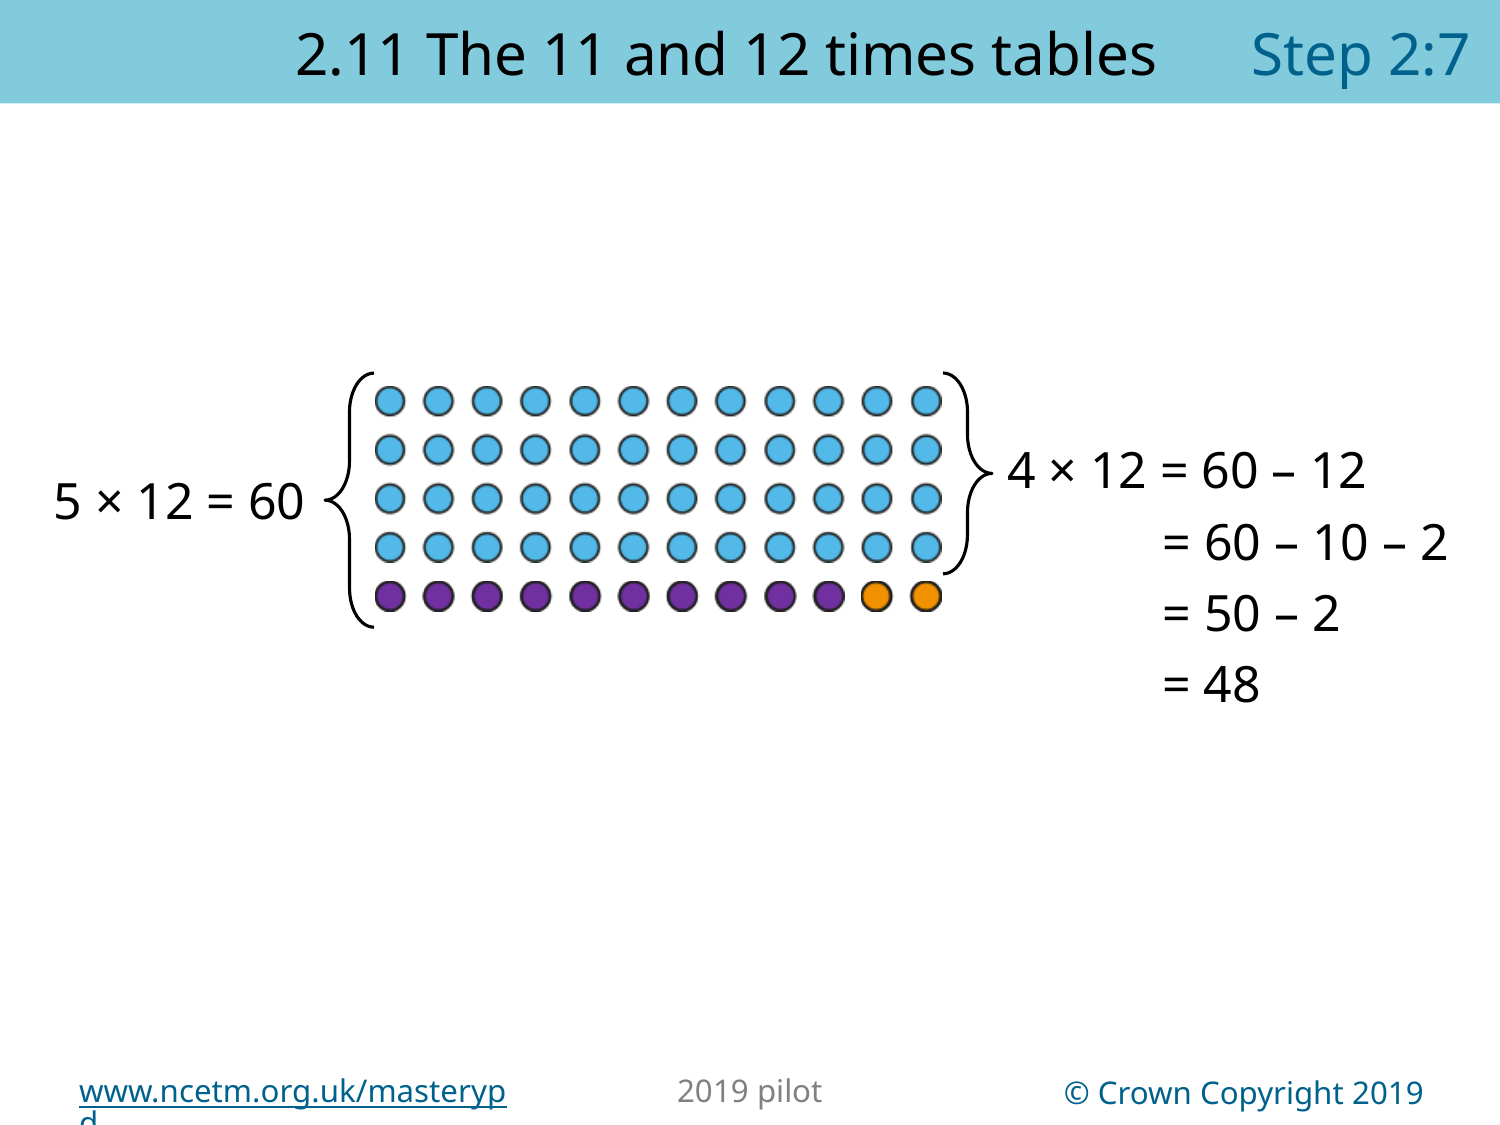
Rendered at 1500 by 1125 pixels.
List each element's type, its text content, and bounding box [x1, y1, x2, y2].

picture [374, 581, 942, 612]
text_box = 50 – 2 [1147, 573, 1356, 649]
picture [375, 386, 942, 563]
text_box = 48 [1147, 645, 1276, 721]
text_box 4 × 12 = 60 – 12 [992, 431, 1383, 507]
text_box = 60 – 10 – 2 [1147, 502, 1464, 578]
text_box 5 × 12 = 60 [38, 462, 321, 538]
text_box [325, 373, 374, 628]
list 2.11 The 11 and 12 times tables Step 2:7 [0, 0, 1500, 104]
text_box [942, 372, 993, 574]
